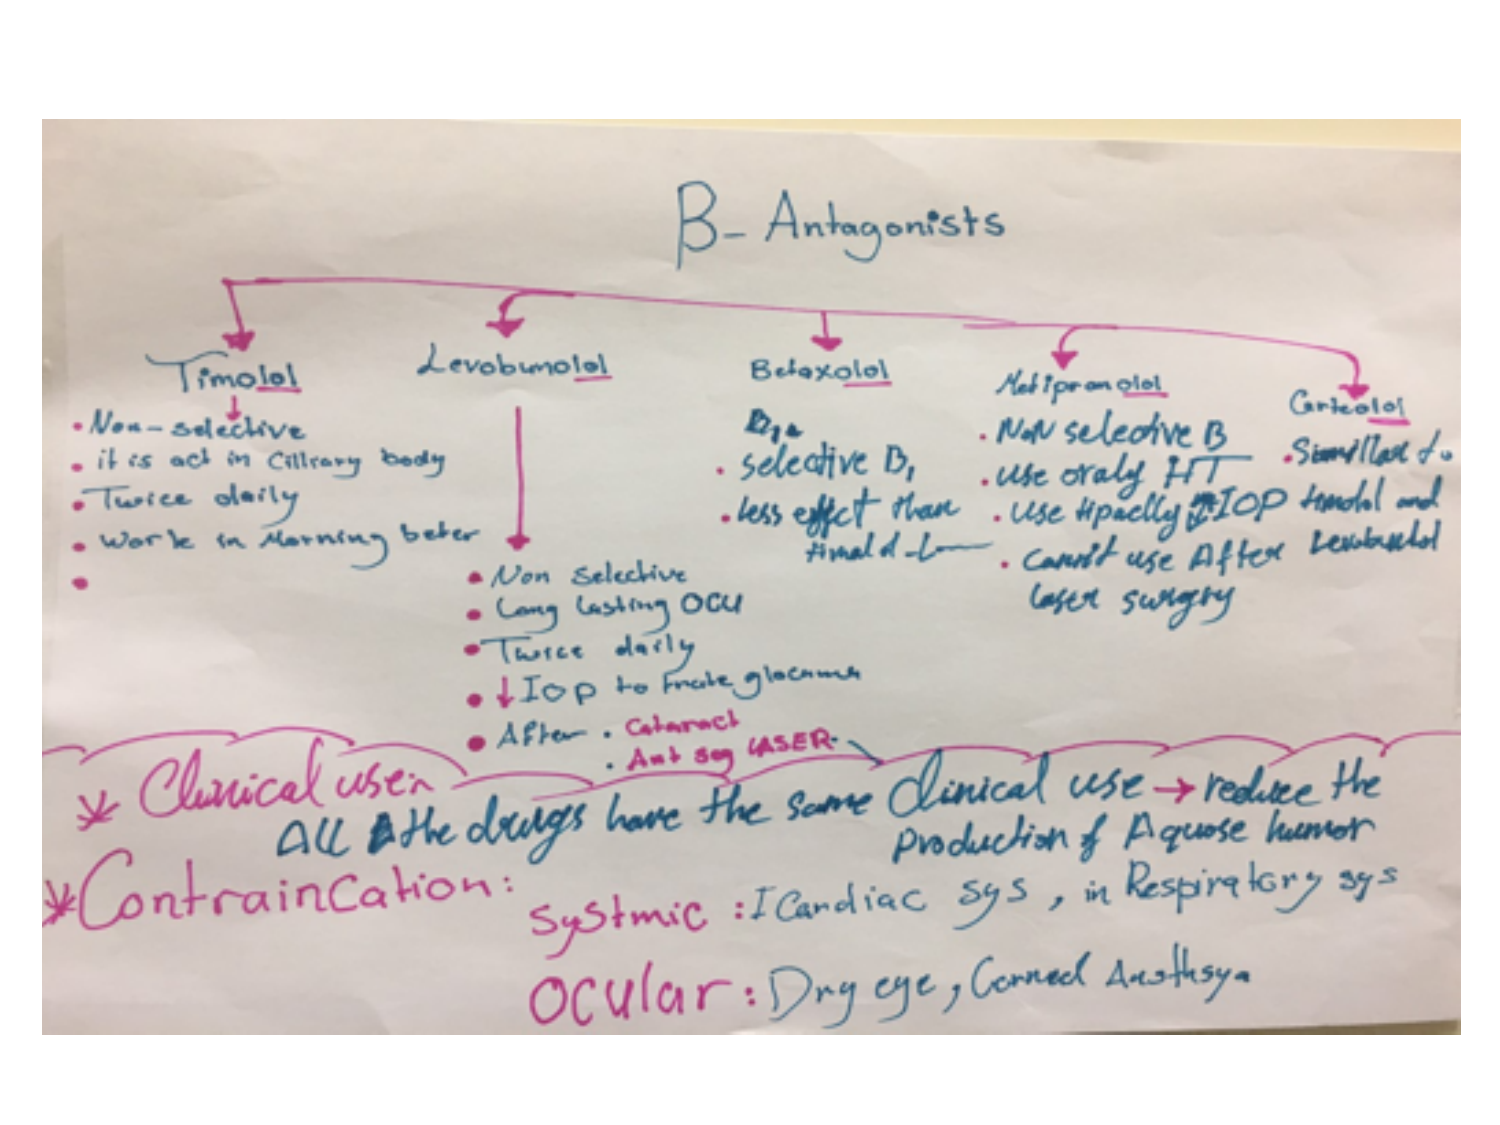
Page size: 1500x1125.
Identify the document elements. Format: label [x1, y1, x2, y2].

picture [42, 118, 1461, 1035]
